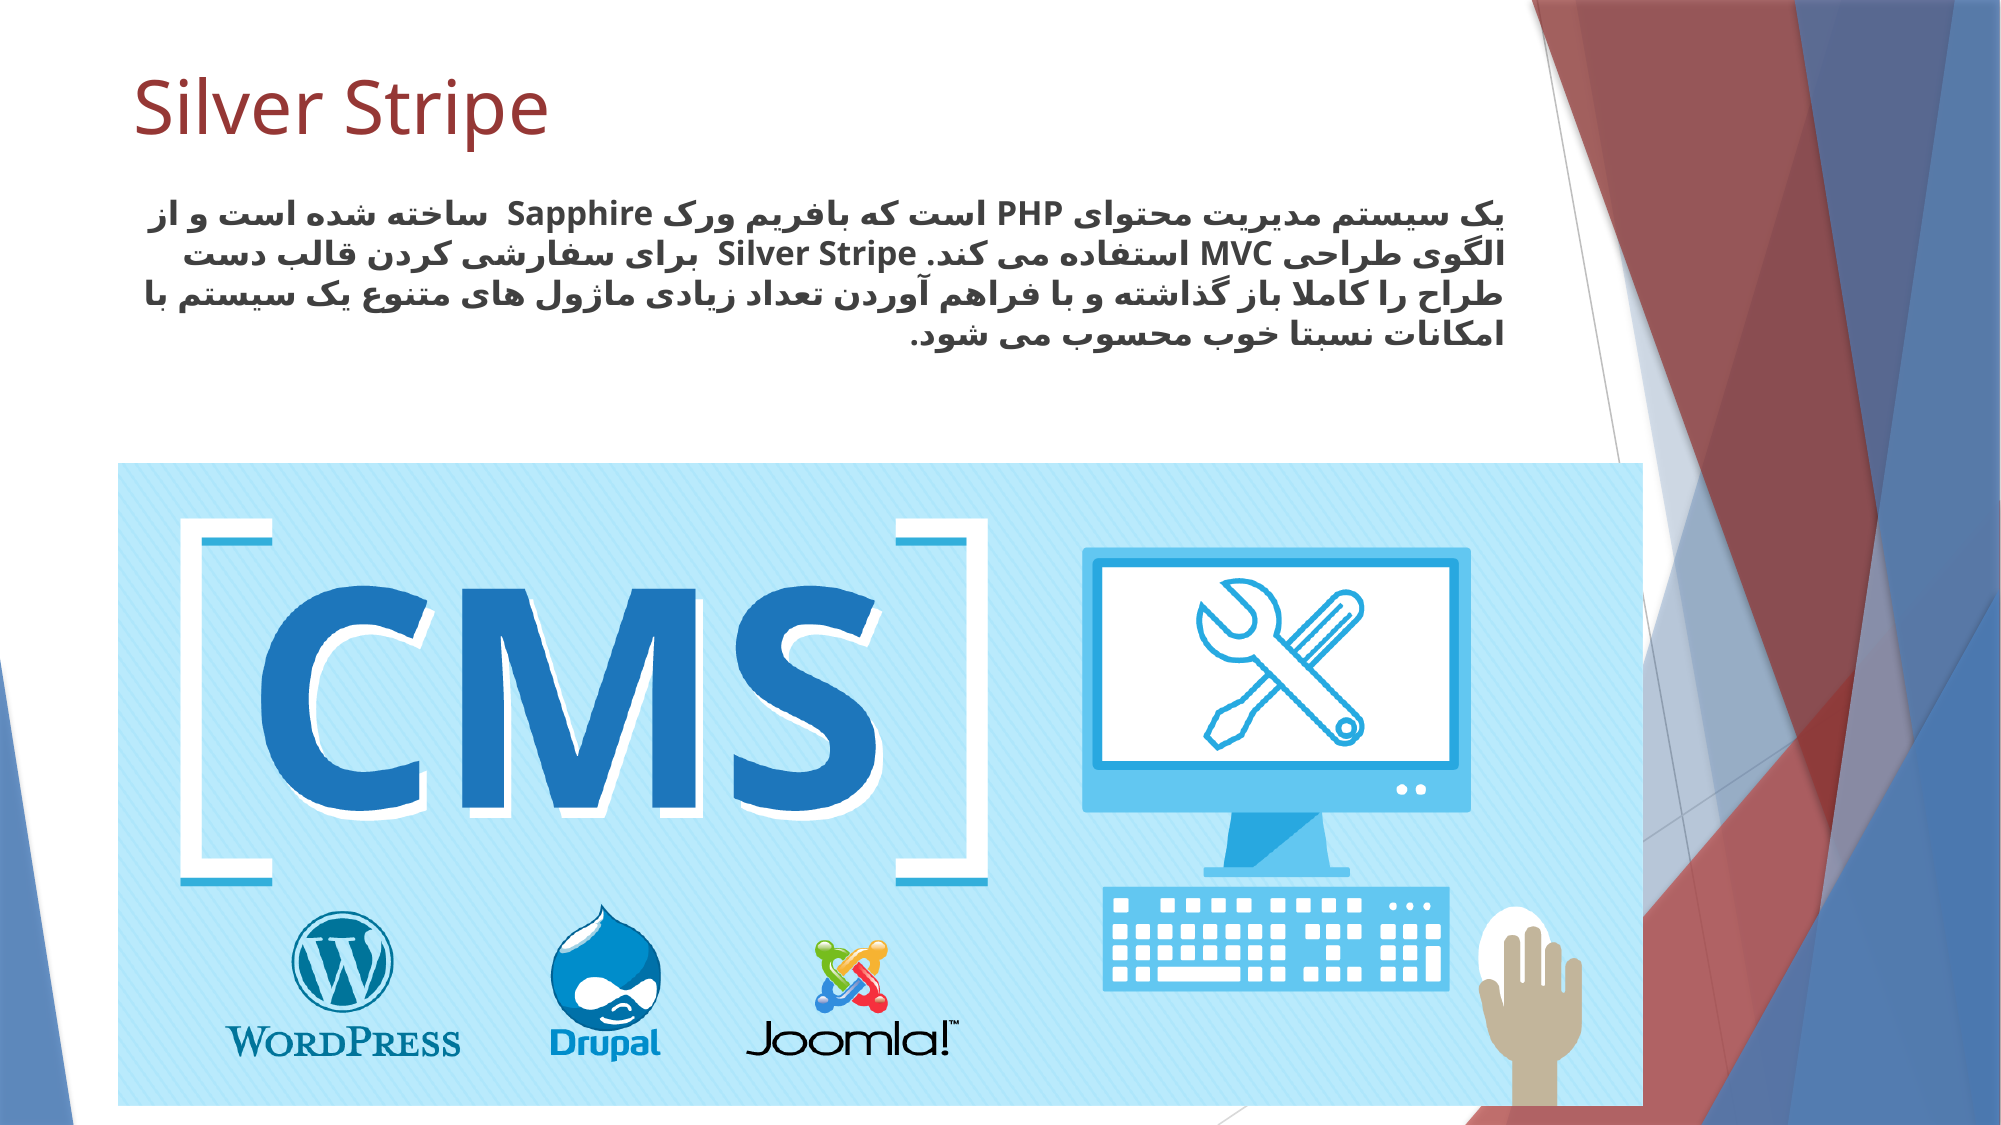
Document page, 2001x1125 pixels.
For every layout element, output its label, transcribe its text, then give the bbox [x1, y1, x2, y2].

title Silver Stripe [118, 52, 1529, 185]
picture [117, 463, 1644, 1106]
list یک سیستم مدیریت محتوای PHP است که بافریم ورک Sapphire ساخته شده است و از الگوی طراحی MVC استفاده می کند. Silver Stripe برای سفارشی کردن قالب دست طراح را کاملا باز گذاشته و با فراهم آوردن تعداد زیادی ماژول های متنوع یک سیستم با امکانات نسبتا خوب محسوب می شود. [111, 185, 1522, 991]
